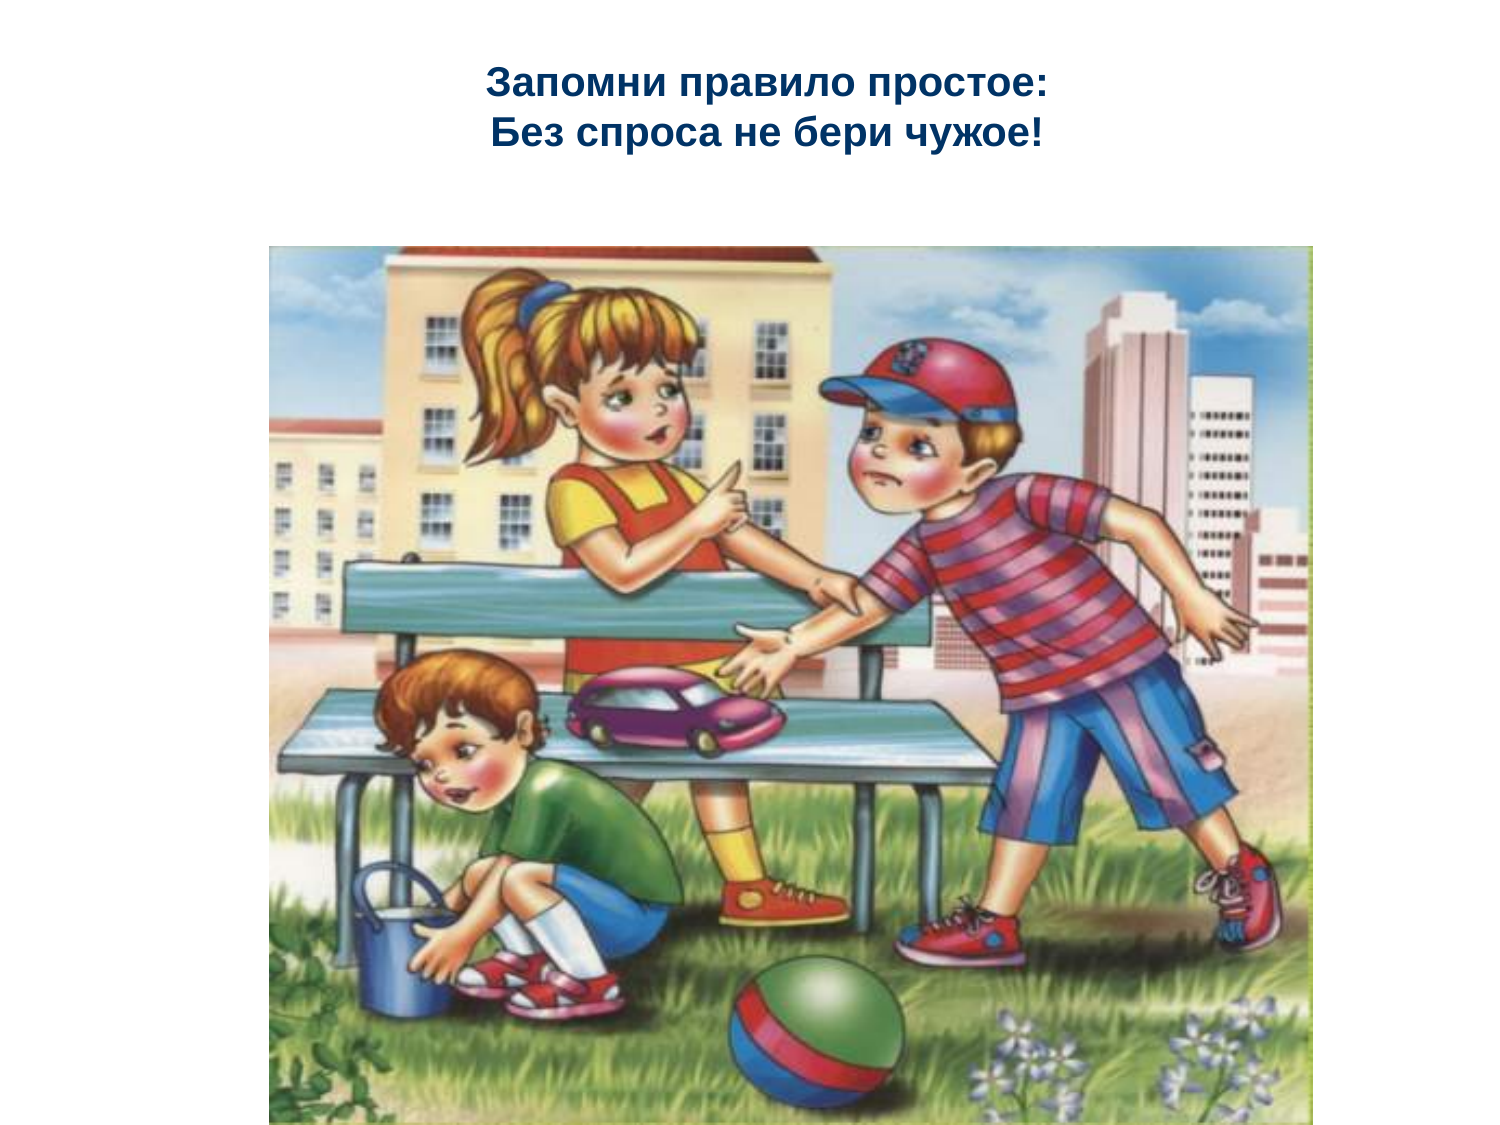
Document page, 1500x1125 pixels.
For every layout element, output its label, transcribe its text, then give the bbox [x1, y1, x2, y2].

picture [269, 245, 1313, 1125]
text_box Запомни правило простое: Без спроса не бери чужое! [470, 47, 1065, 163]
